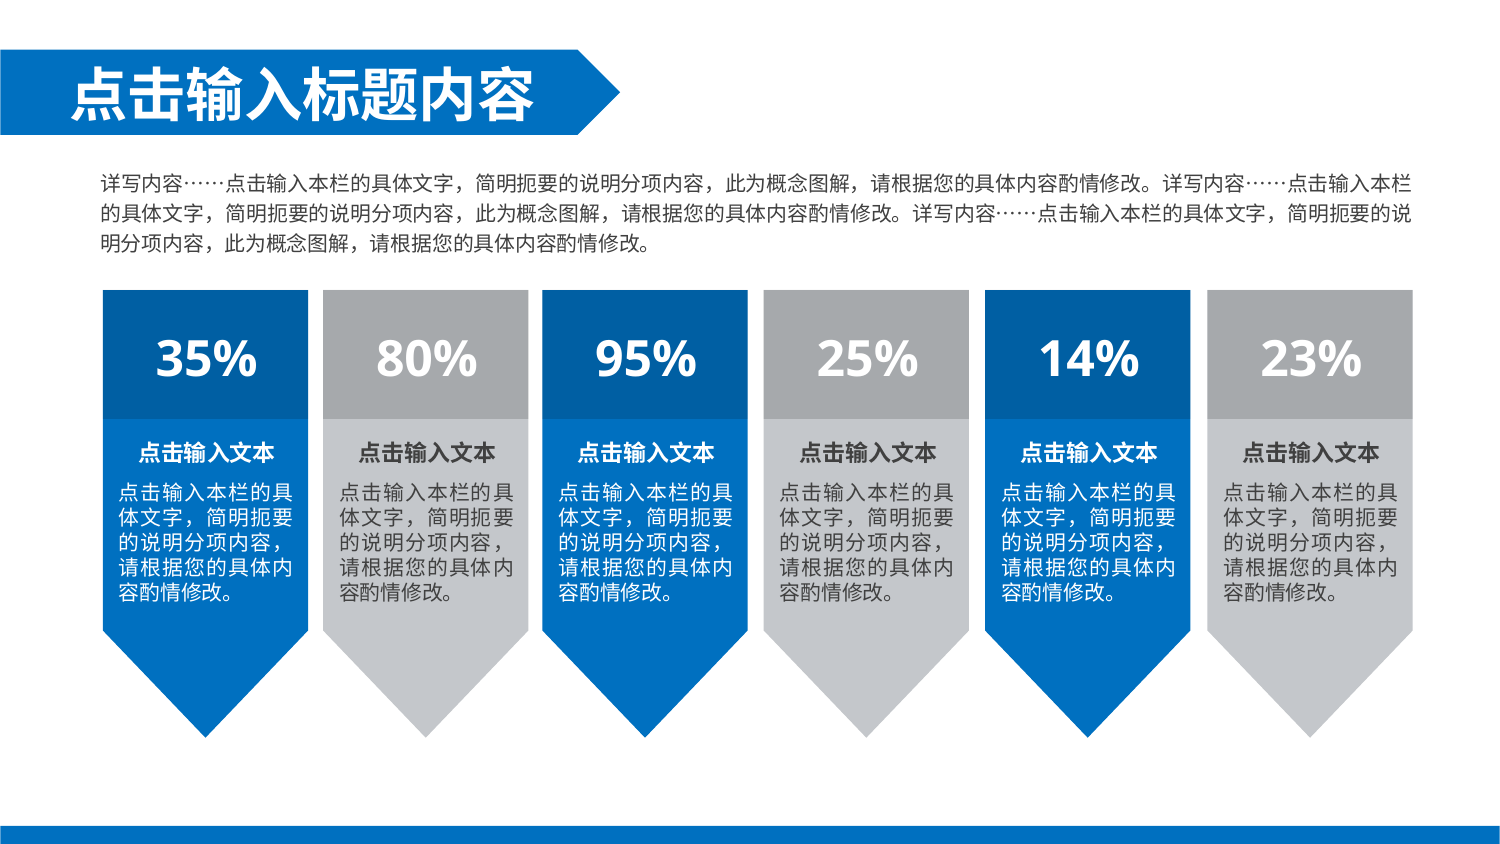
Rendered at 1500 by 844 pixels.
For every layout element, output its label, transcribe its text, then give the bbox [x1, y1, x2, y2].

text_box 点击输入本栏的具体文字，简明扼要的说明分项内容，请根据您的具体内容酌情修改。 [113, 476, 300, 579]
text_box 点击输入本栏的具体文字，简明扼要的说明分项内容，请根据您的具体内容酌情修改。 [995, 476, 1182, 579]
text_box [763, 419, 969, 738]
text_box [102, 289, 309, 419]
text_box [763, 289, 969, 419]
text_box 点击输入本栏的具体文字，简明扼要的说明分项内容，请根据您的具体内容酌情修改。 [552, 476, 739, 579]
text_box [542, 419, 748, 738]
text_box 点击输入文本 [790, 436, 946, 476]
text_box [0, 824, 1500, 844]
text_box 点击输入标题内容 [54, 51, 551, 136]
text_box 详写内容……点击输入本栏的具体文字，简明扼要的说明分项内容，此为概念图解，请根据您的具体内容酌情修改。详写内容……点击输入本栏的具体文字，简明扼要的说明分项内容，此为概念图解，请根据您的具体内容酌情修改。详写内容……点击输入本栏的具体文字，简明扼要的说明分项内容，此为概念图解，请根据您的具体内容酌情修改。 [94, 162, 1418, 269]
text_box 点击输入本栏的具体文字，简明扼要的说明分项内容，请根据您的具体内容酌情修改。 [1217, 476, 1404, 579]
text_box 35% [125, 323, 289, 393]
text_box [102, 419, 309, 738]
text_box 14% [1007, 323, 1171, 393]
text_box 点击输入文本 [349, 436, 506, 476]
text_box [985, 289, 1191, 419]
text_box 95% [564, 323, 728, 393]
text_box 点击输入文本 [129, 436, 285, 476]
text_box [542, 289, 748, 419]
text_box 25% [786, 323, 949, 393]
text_box 点击输入本栏的具体文字，简明扼要的说明分项内容，请根据您的具体内容酌情修改。 [774, 476, 960, 579]
text_box 点击输入文本 [1011, 436, 1168, 476]
text_box [323, 289, 529, 419]
text_box 点击输入文本 [1234, 436, 1390, 476]
text_box [323, 419, 529, 738]
text_box [1207, 289, 1413, 419]
text_box [985, 419, 1191, 738]
text_box 点击输入本栏的具体文字，简明扼要的说明分项内容，请根据您的具体内容酌情修改。 [333, 476, 520, 579]
text_box 80% [345, 323, 509, 393]
text_box 点击输入文本 [569, 436, 725, 476]
text_box 23% [1229, 323, 1393, 393]
text_box [0, 47, 623, 137]
text_box [1207, 419, 1413, 738]
